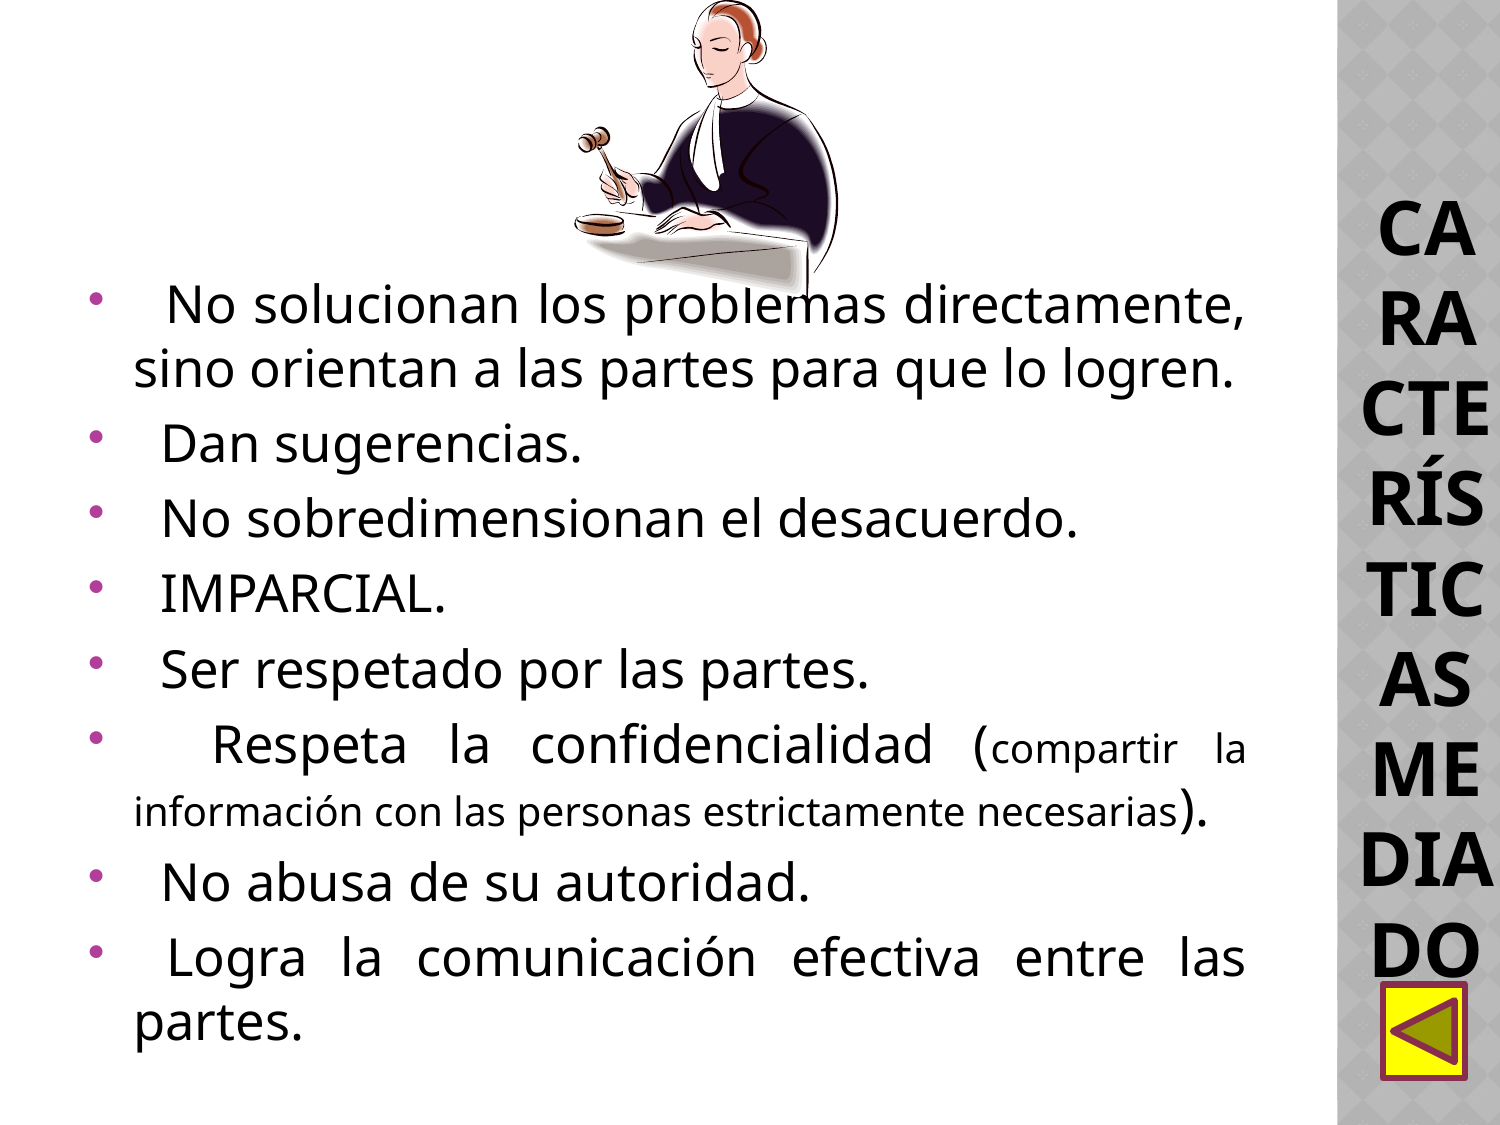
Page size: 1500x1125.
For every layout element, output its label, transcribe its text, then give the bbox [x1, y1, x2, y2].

title Características mediador [1352, 164, 1500, 1090]
list No solucionan los problemas directamente, sino orientan a las partes para que lo logren. Dan sugerencias. No sobredimensionan el desacuerdo. IMPARCIAL. Ser respetado por las partes. Respeta la confidencialidad (compartir la información con las personas estrictamente necesarias). No abusa de su autoridad. Logra la comunicación efectiva entre las partes. [75, 264, 1263, 1079]
picture [573, 0, 840, 302]
text_box [1380, 981, 1468, 1081]
